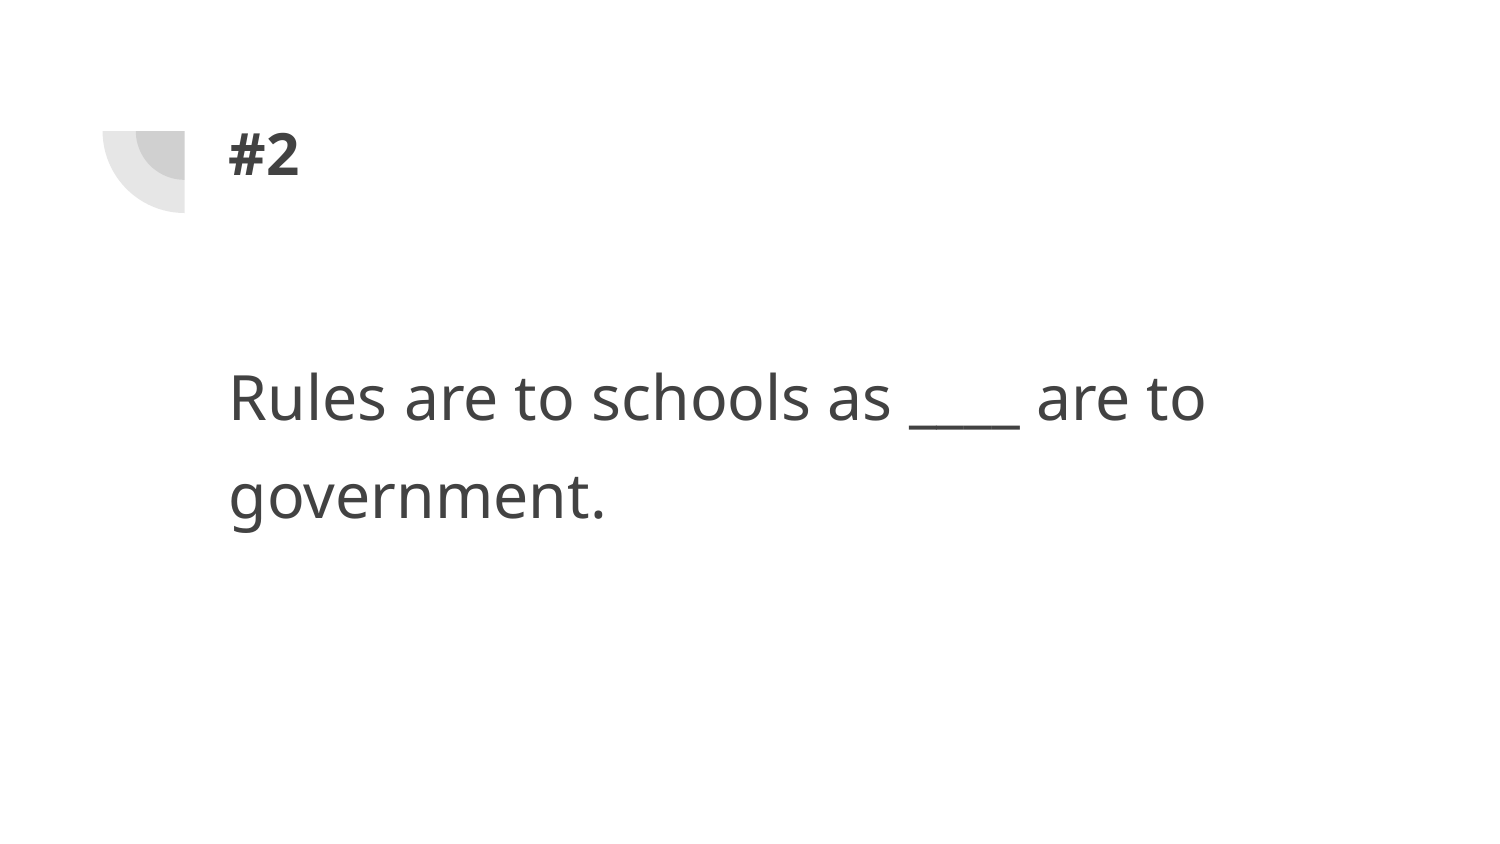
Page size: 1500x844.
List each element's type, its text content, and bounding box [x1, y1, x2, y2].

list Rules are to schools as ____ are to government. [213, 326, 1368, 744]
title #2 [213, 98, 1368, 263]
